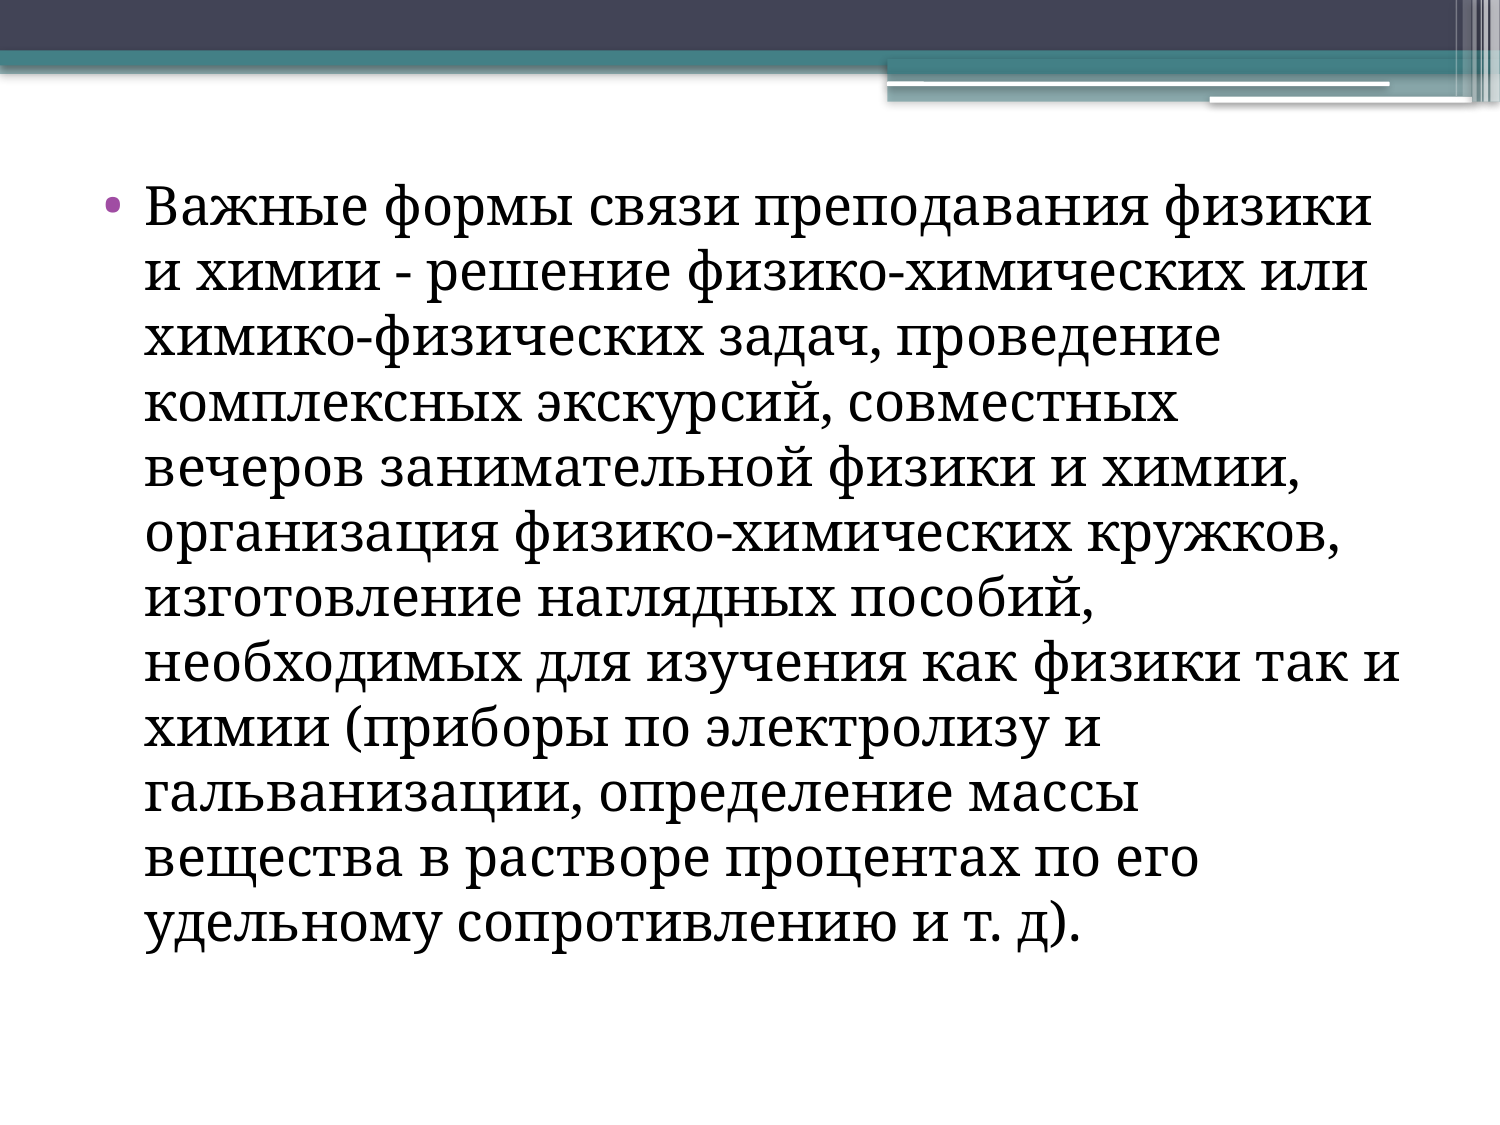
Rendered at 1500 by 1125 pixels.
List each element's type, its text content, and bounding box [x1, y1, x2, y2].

list Важные формы связи преподавания физики и химии - решение физико-химических или химико-физических задач, проведение комплексных экскурсий, совместных вечеров занимательной физики и химии, организация физико-химических кружков, изготовление наглядных пособий, необходимых для изучения как физики так и химии (приборы по электролизу и гальванизации, определение массы вещества в растворе процентах по его удельному сопротивлению и т. д). [70, 164, 1421, 1067]
